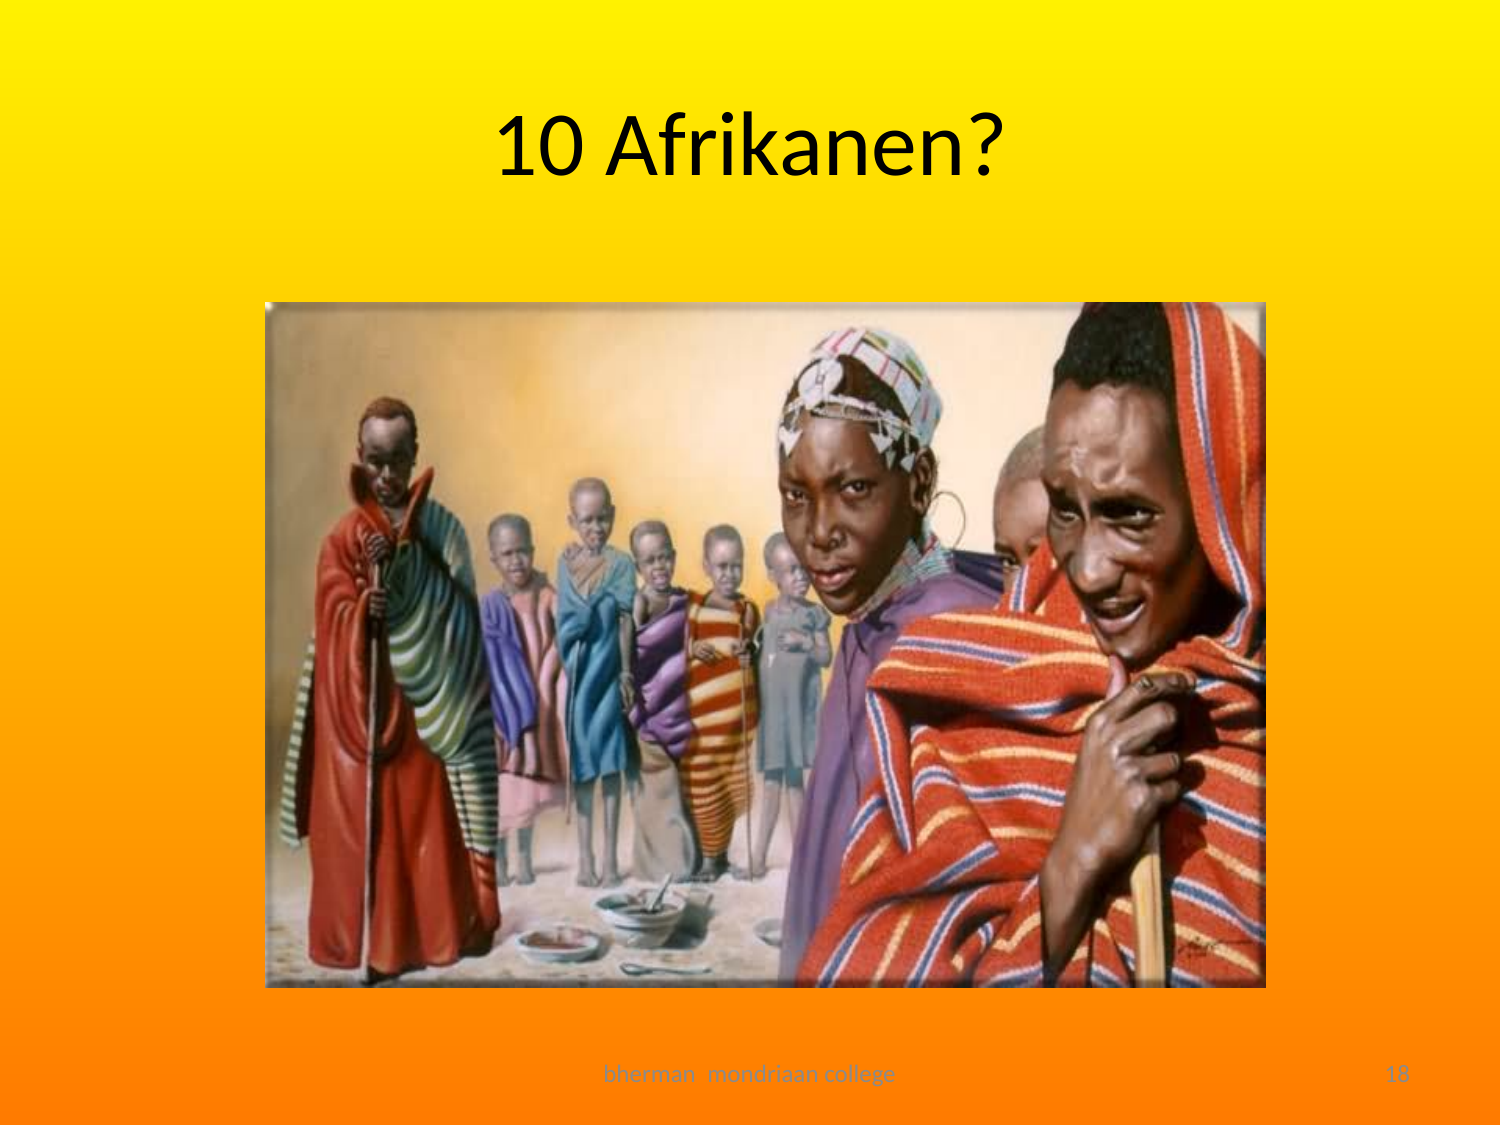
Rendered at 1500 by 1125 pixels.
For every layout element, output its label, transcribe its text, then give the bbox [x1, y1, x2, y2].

title 10 Afrikanen? [75, 45, 1425, 233]
footer bherman mondriaan college [512, 1042, 988, 1103]
slide_number 18 [1074, 1042, 1425, 1103]
picture [265, 302, 1266, 988]
